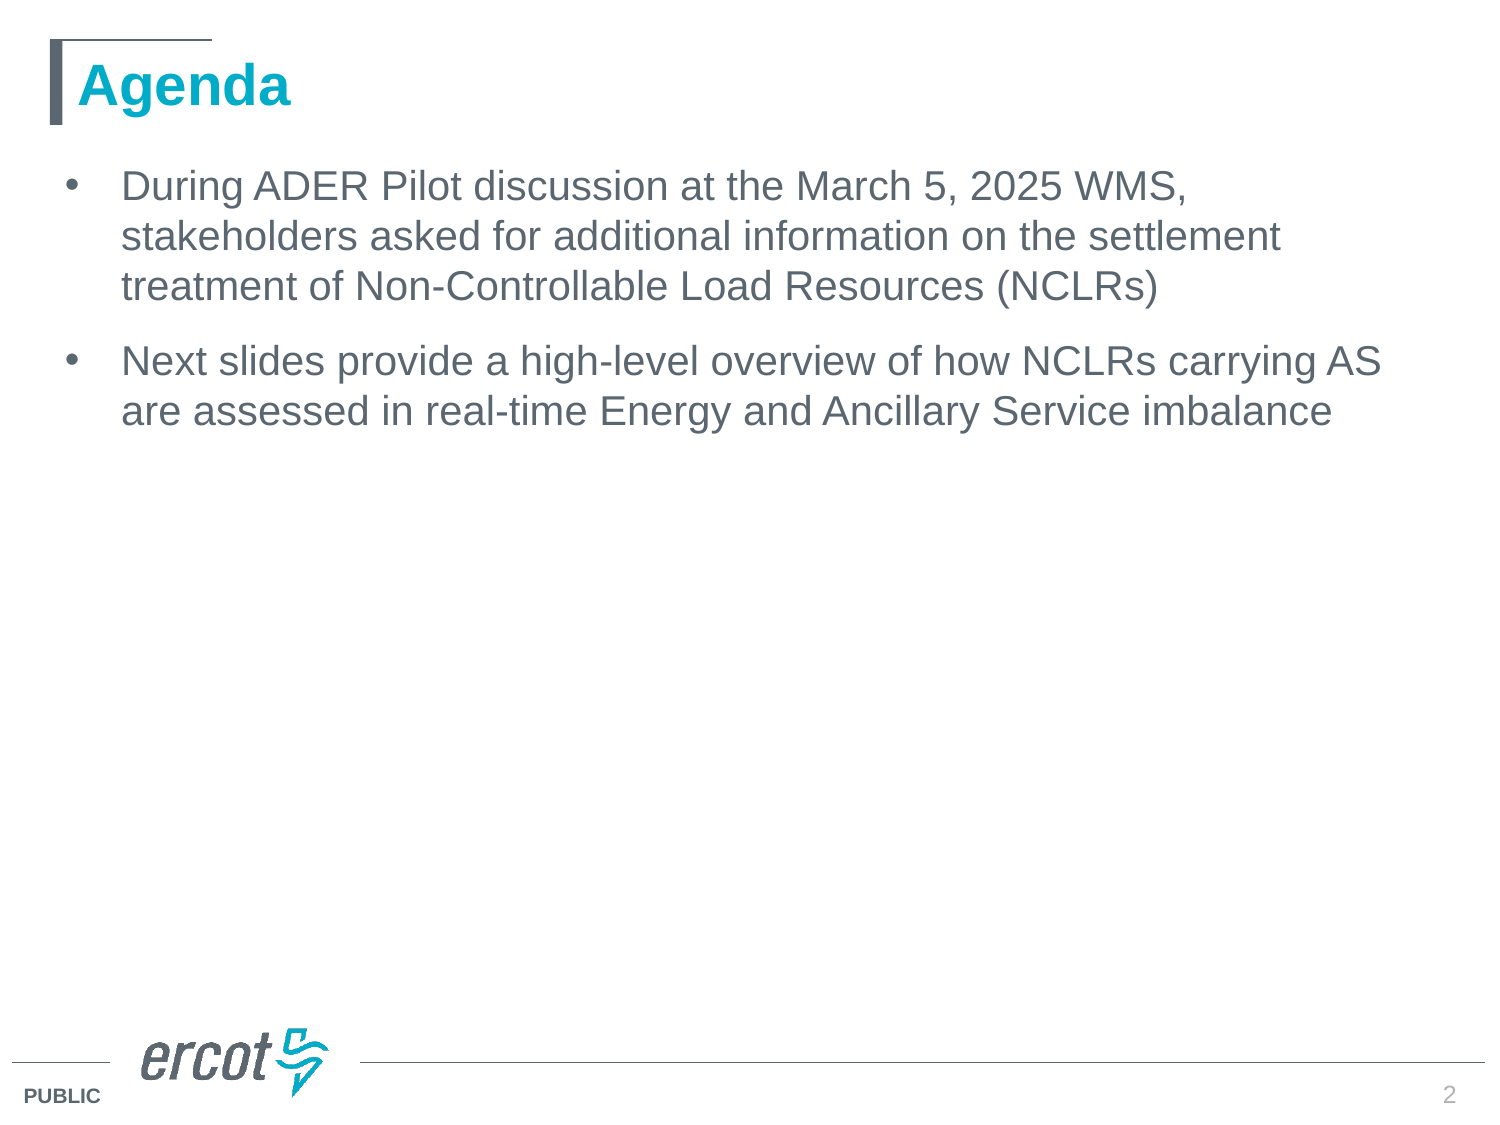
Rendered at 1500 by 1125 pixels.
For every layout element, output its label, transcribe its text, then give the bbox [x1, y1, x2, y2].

list During ADER Pilot discussion at the March 5, 2025 WMS, stakeholders asked for additional information on the settlement treatment of Non-Controllable Load Resources (NCLRs) Next slides provide a high-level overview of how NCLRs carrying AS are assessed in real-time Energy and Ancillary Service imbalance [50, 151, 1450, 861]
slide_number 2 [1412, 1076, 1488, 1112]
title Agenda [62, 39, 1450, 151]
picture [137, 1024, 332, 1100]
